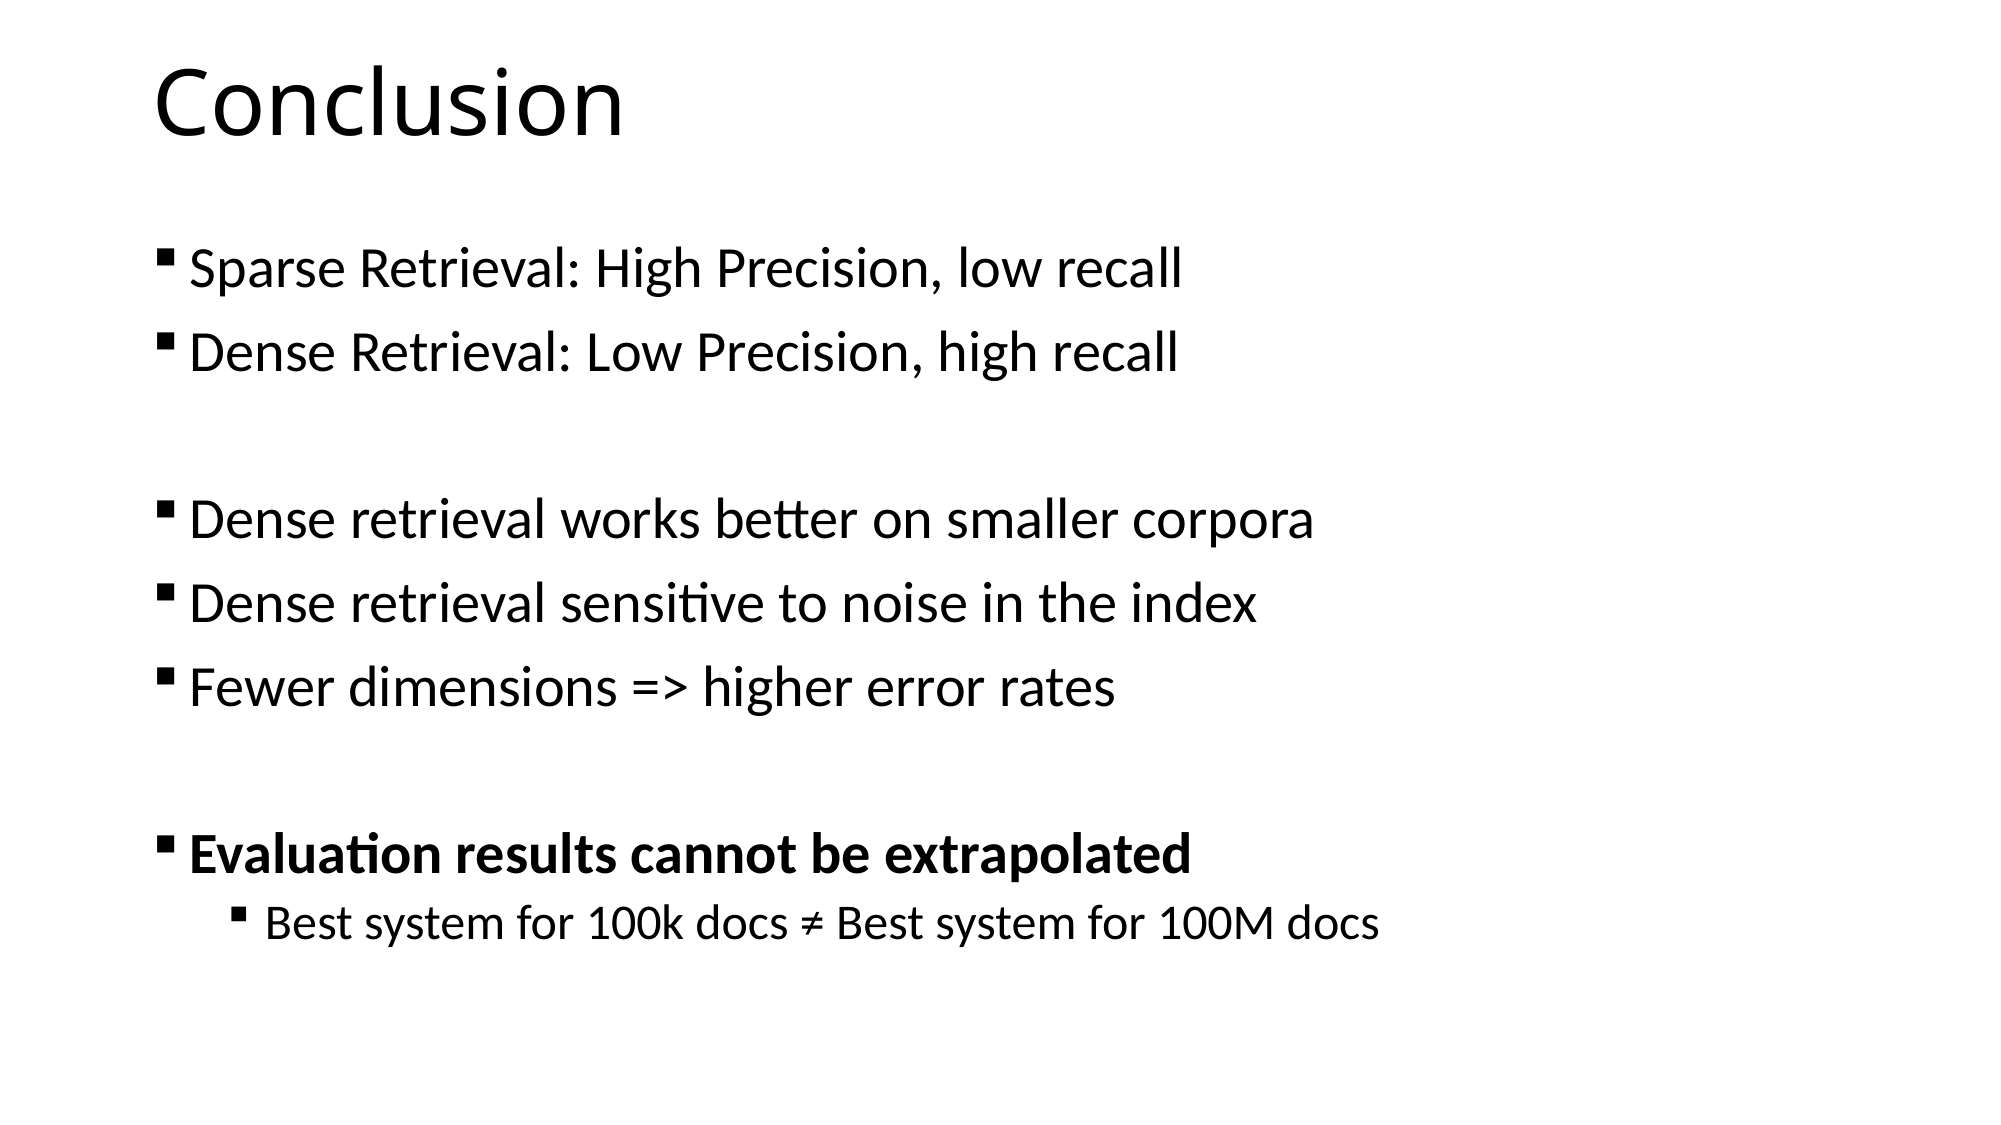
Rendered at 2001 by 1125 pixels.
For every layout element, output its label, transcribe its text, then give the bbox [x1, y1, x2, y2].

list Sparse Retrieval: High Precision, low recall Dense Retrieval: Low Precision, high recall Dense retrieval works better on smaller corpora Dense retrieval sensitive to noise in the index Fewer dimensions => higher error rates Evaluation results cannot be extrapolated Best system for 100k docs ≠ Best system for 100M docs [137, 229, 1863, 1014]
title Conclusion [137, 0, 1863, 215]
